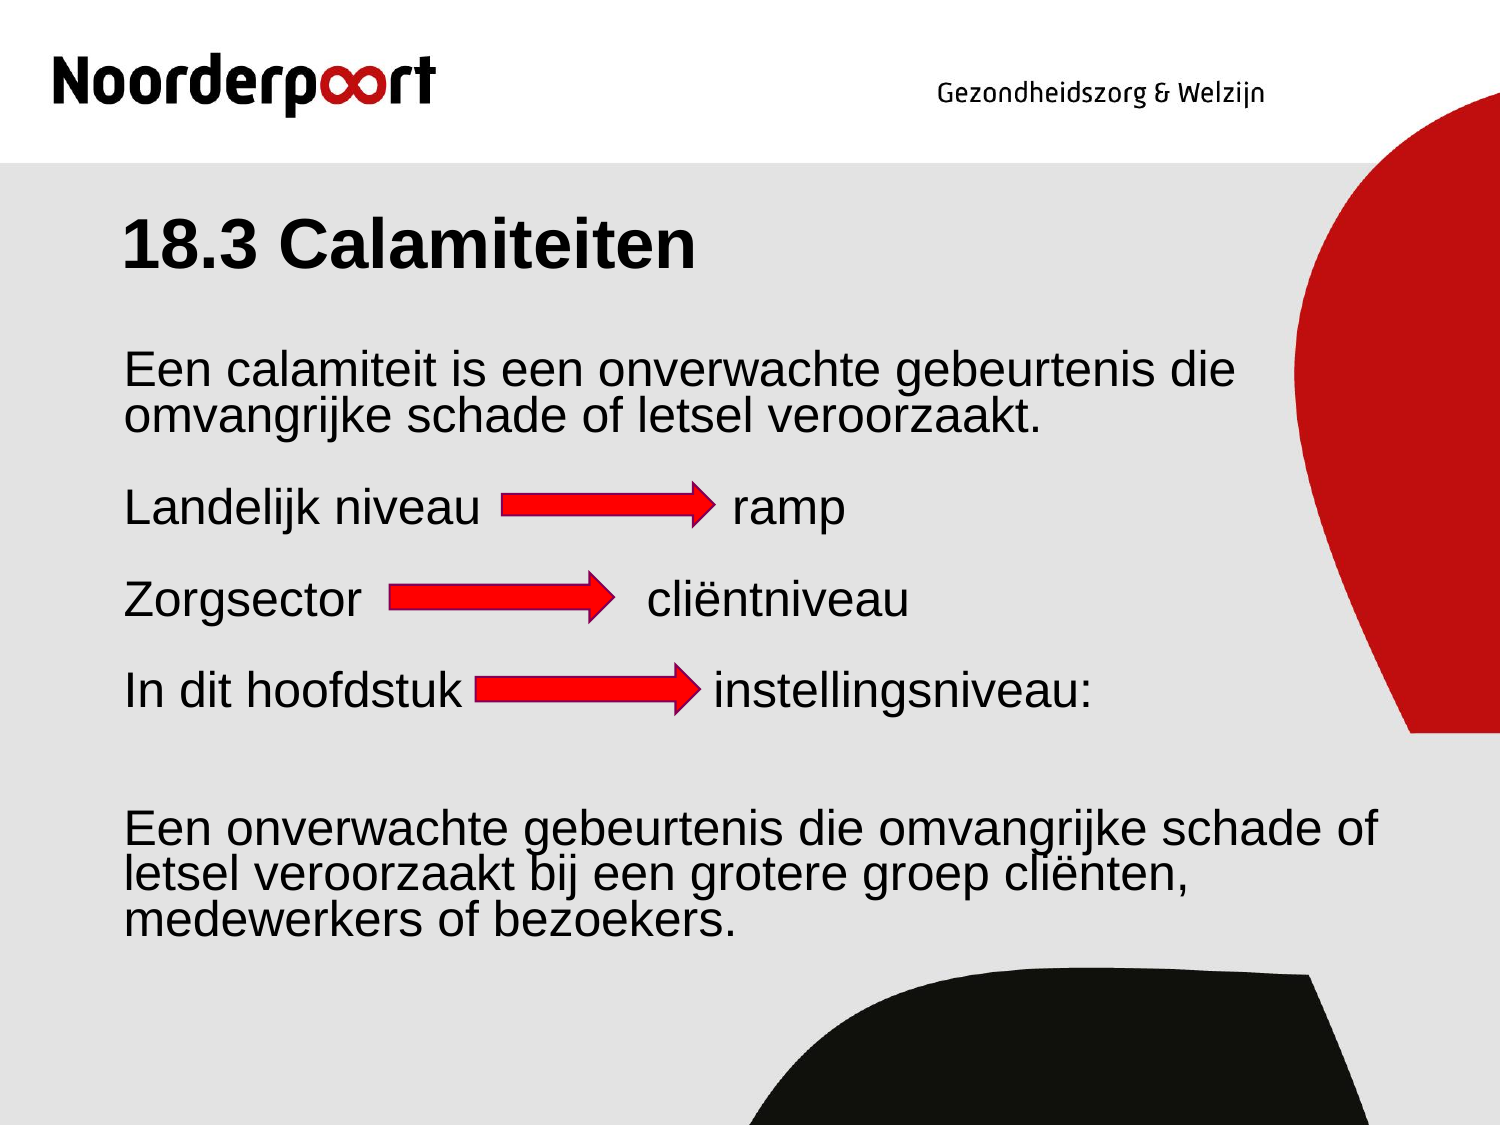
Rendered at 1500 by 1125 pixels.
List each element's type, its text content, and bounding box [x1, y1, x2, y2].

title 18.3 Calamiteiten [106, 187, 1290, 294]
text_box [500, 480, 716, 529]
picture [0, 0, 1500, 1125]
text_box [474, 662, 702, 717]
text_box [388, 570, 616, 625]
list Een calamiteit is een onverwachte gebeurtenis die omvangrijke schade of letsel veroorzaakt. Landelijk niveau ramp Zorgsector cliëntniveau In dit hoofdstuk instellingsniveau: Een onverwachte gebeurtenis die omvangrijke schade of letsel veroorzaakt bij een grotere groep cliënten, medewerkers of bezoekers. [108, 343, 1412, 1047]
